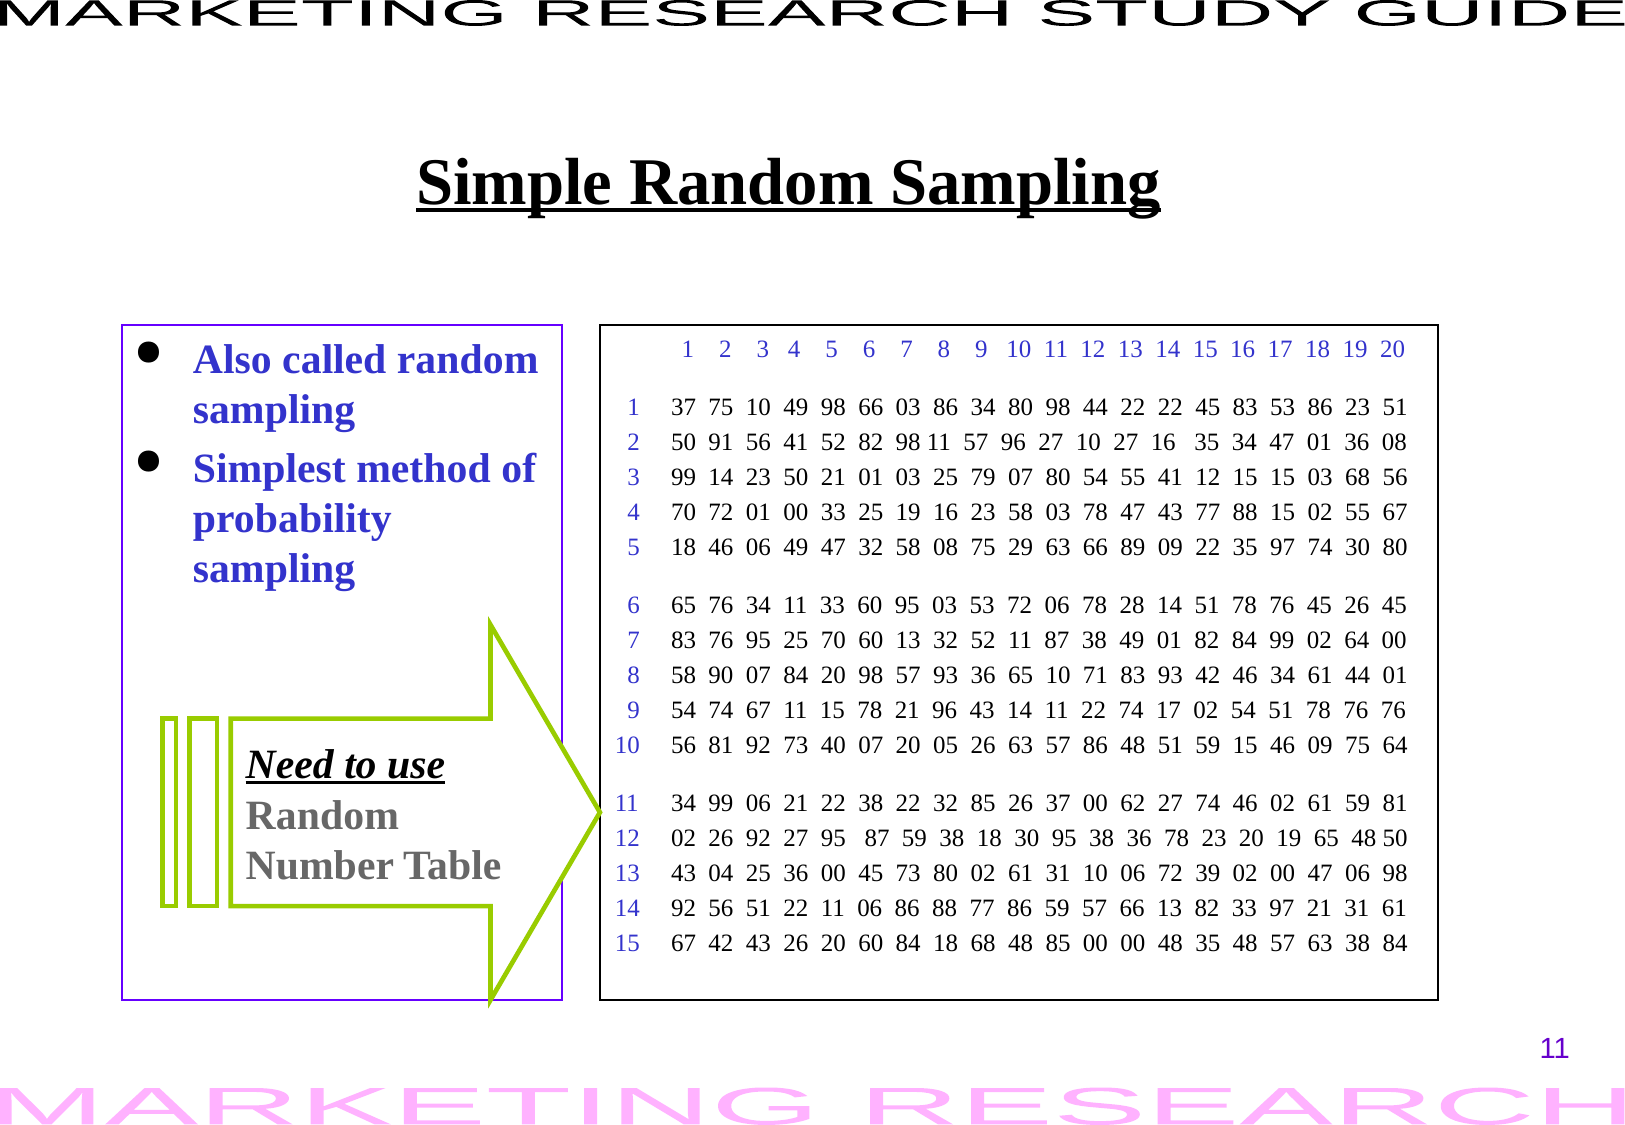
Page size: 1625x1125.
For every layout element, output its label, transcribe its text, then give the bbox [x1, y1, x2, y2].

title Simple Random Sampling [121, 111, 1457, 226]
list 1 2 3 4 5 6 7 8 9 10 11 12 13 14 15 16 17 18 19 20 1 37 75 10 49 98 66 03 86 34 80 98 44 22 22 45 83 53 86 23 51 2 50 91 56 41 52 82 98 11 57 96 27 10 27 16 35 34 47 01 36 08 3 99 14 23 50 21 01 03 25 79 07 80 54 55 41 12 15 15 03 68 56 4 70 72 01 00 33 25 19 16 23 58 03 78 47 43 77 88 15 02 55 67 5 18 46 06 49 47 32 58 08 75 29 63 66 89 09 22 35 97 74 30 80 6 65 76 34 11 33 60 95 03 53 72 06 78 28 14 51 78 76 45 26 45 7 83 76 95 25 70 60 13 32 52 11 87 38 49 01 82 84 99 02 64 00 8 58 90 07 84 20 98 57 93 36 65 10 71 83 93 42 46 34 61 44 01 9 54 74 67 11 15 78 21 96 43 14 11 22 74 17 02 54 51 78 76 76 10 56 81 92 73 40 07 20 05 26 63 57 86 48 51 59 15 46 09 75 64 11 34 99 06 21 22 38 22 32 85 26 37 00 62 27 74 46 02 61 59 81 12 02 26 92 27 95 87 59 38 18 30 95 38 36 78 23 20 19 65 48 50 13 43 04 25 36 00 45 73 80 02 61 31 10 06 72 39 02 00 47 06 98 14 92 56 51 22 11 06 86 88 77 86 59 57 66 13 82 33 97 21 31 61 15 67 42 43 26 20 60 84 18 68 48 85 00 00 48 35 48 57 63 38 84 [599, 324, 1439, 1001]
list Also called random sampling Simplest method of probability sampling [121, 324, 563, 1001]
text_box Need to use Random Number Table [189, 718, 218, 907]
text_box Need to use Random Number Table [162, 718, 177, 907]
text_box Need to use Random Number Table [230, 624, 600, 1000]
